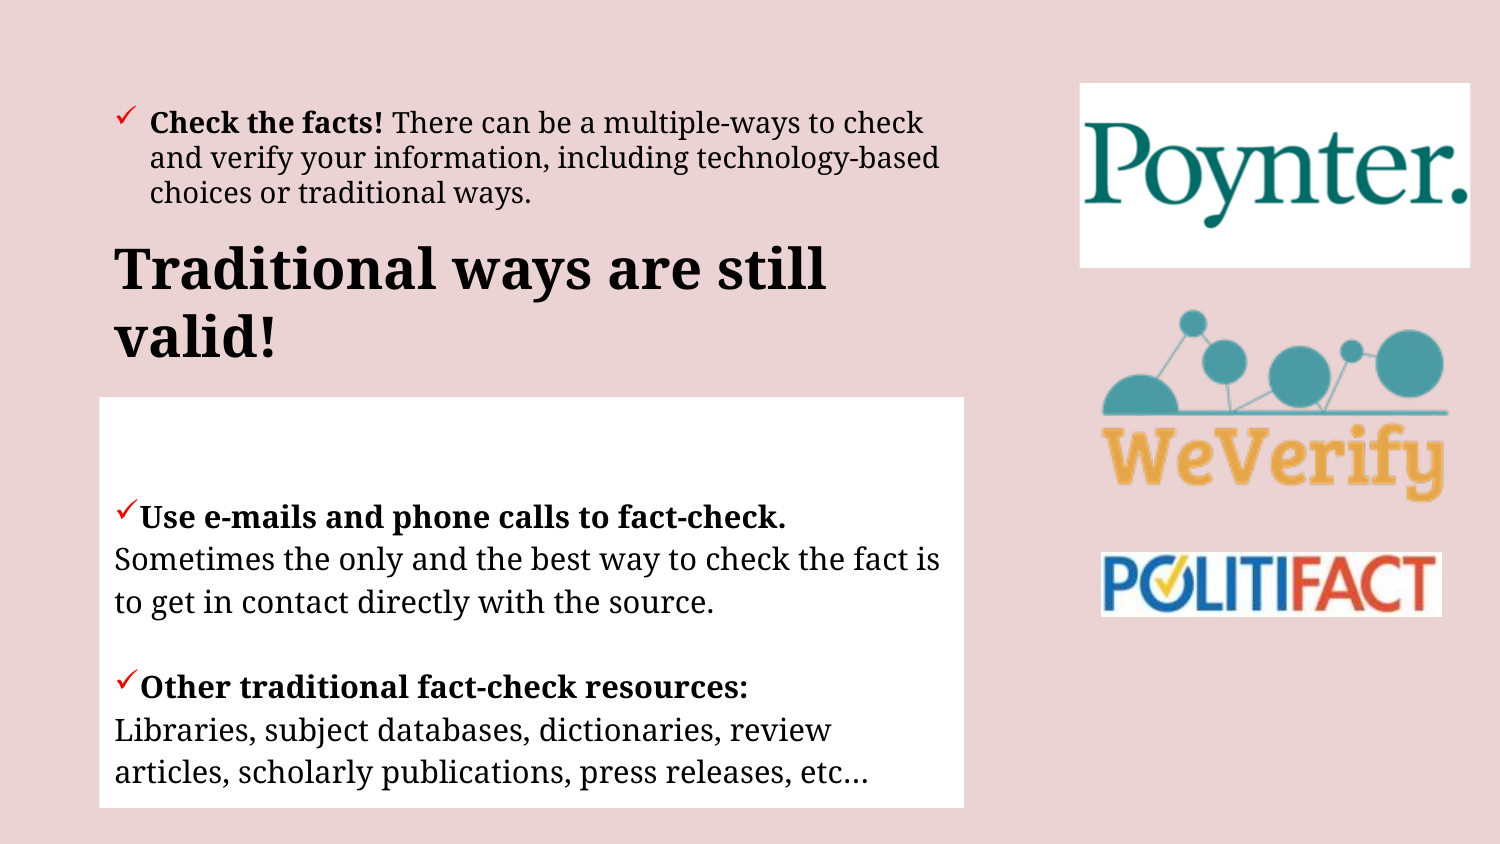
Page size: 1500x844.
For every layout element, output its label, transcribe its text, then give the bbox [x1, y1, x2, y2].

title Traditional ways are still valid! [99, 218, 877, 397]
picture [1089, 308, 1473, 510]
list Use e-mails and phone calls to fact-check. Sometimes the only and the best way to check the fact is to get in contact directly with the source. Other traditional fact-check resources: Libraries, subject databases, dictionaries, review articles, scholarly publications, press releases, etc… [99, 397, 964, 808]
text_box Check the facts! There can be a multiple-ways to check and verify your information, including technology-based choices or traditional ways. [99, 97, 977, 217]
picture [1077, 82, 1473, 268]
picture [1101, 552, 1442, 618]
